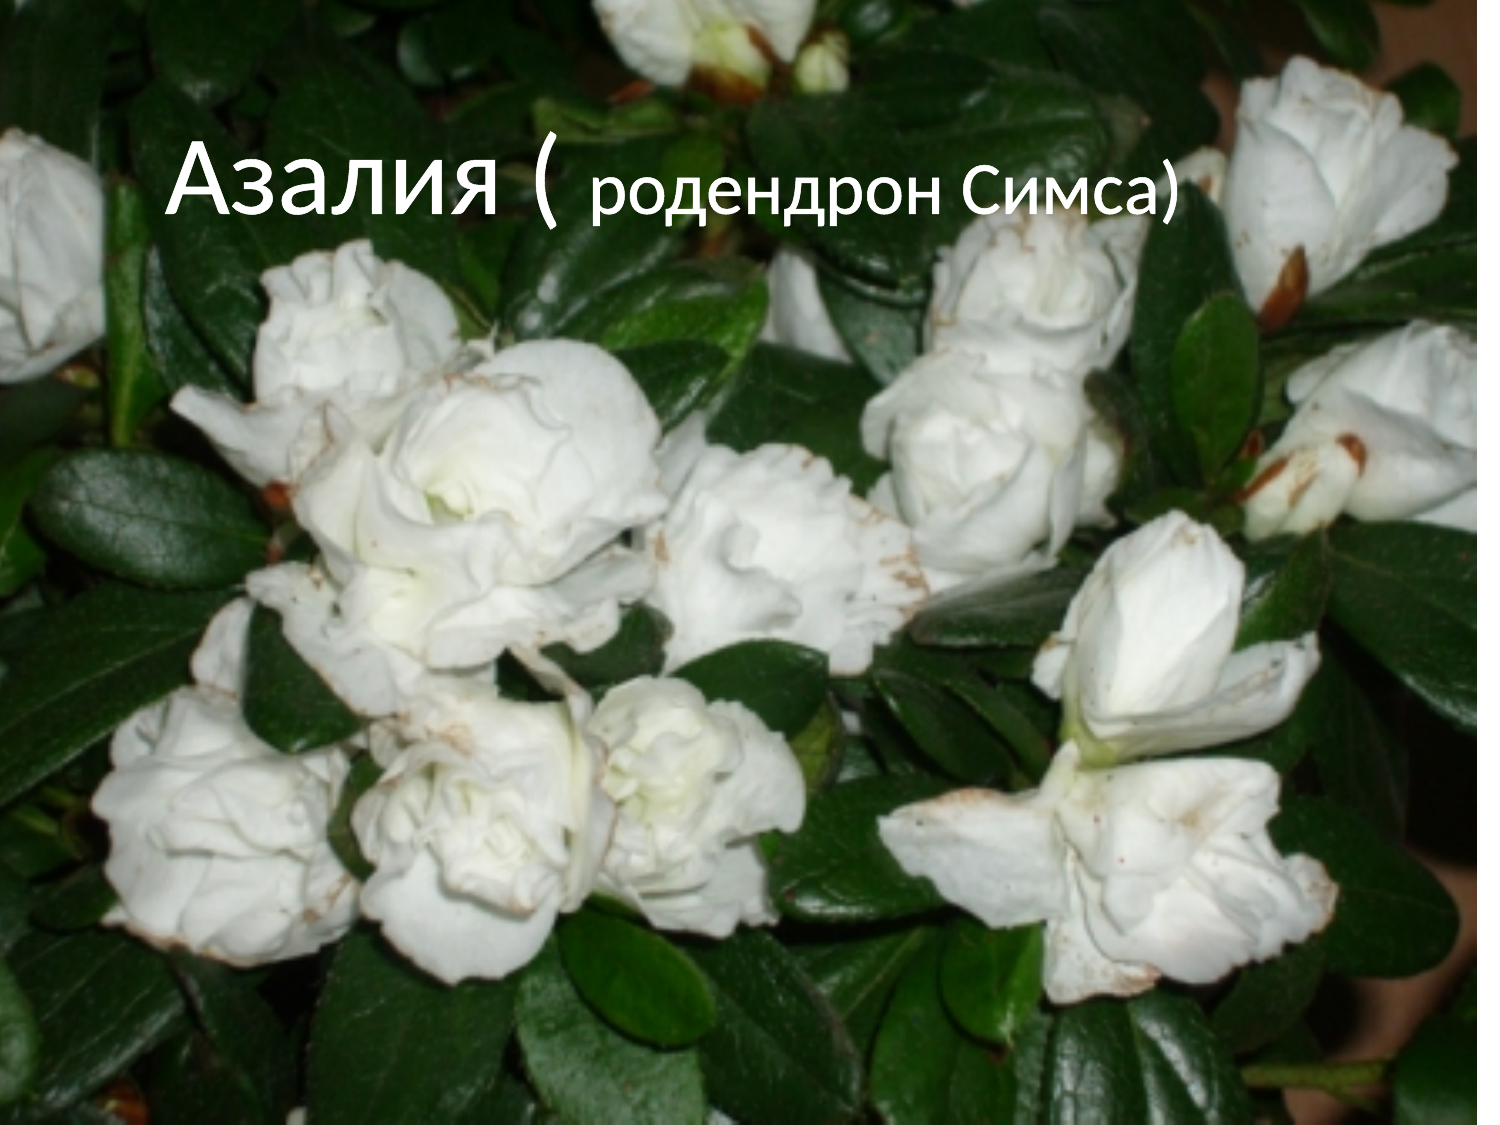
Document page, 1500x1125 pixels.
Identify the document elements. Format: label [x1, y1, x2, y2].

list [0, 0, 1477, 1125]
